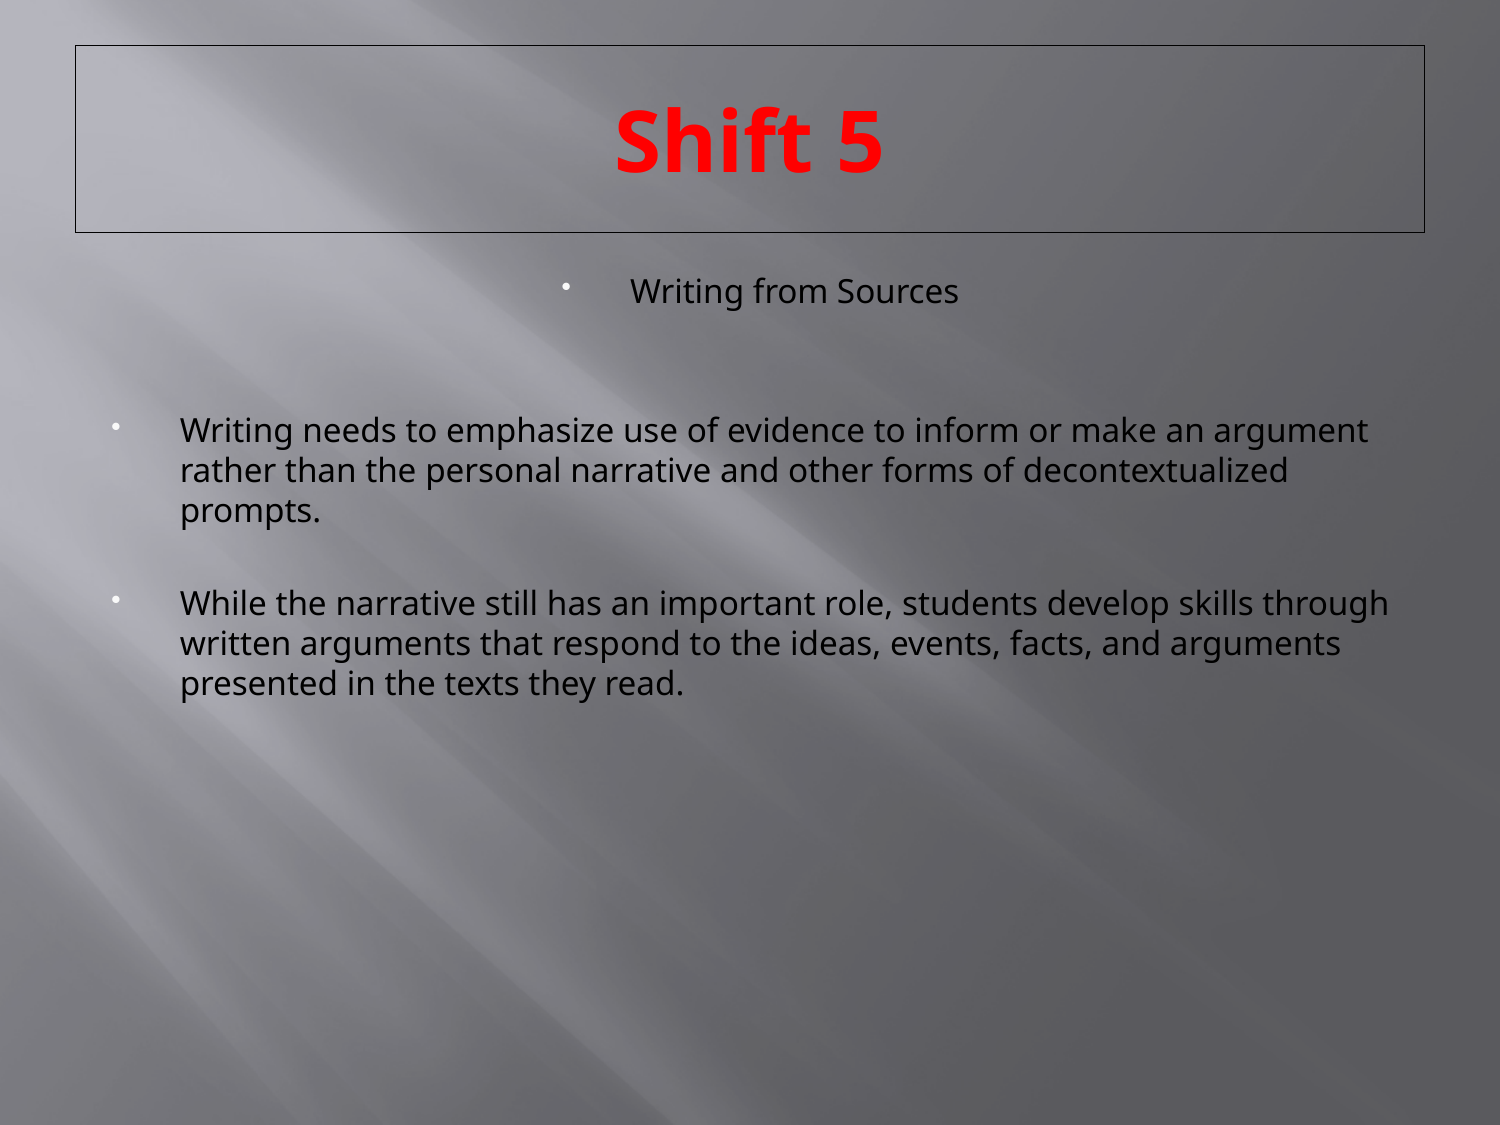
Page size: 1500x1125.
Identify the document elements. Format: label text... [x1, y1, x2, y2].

list Writing from Sources Writing needs to emphasize use of evidence to inform or make an argument rather than the personal narrative and other forms of decontextualized prompts. While the narrative still has an important role, students develop skills through written arguments that respond to the ideas, events, facts, and arguments presented in the texts they read. [75, 262, 1425, 1035]
title Shift 5 [75, 45, 1425, 233]
